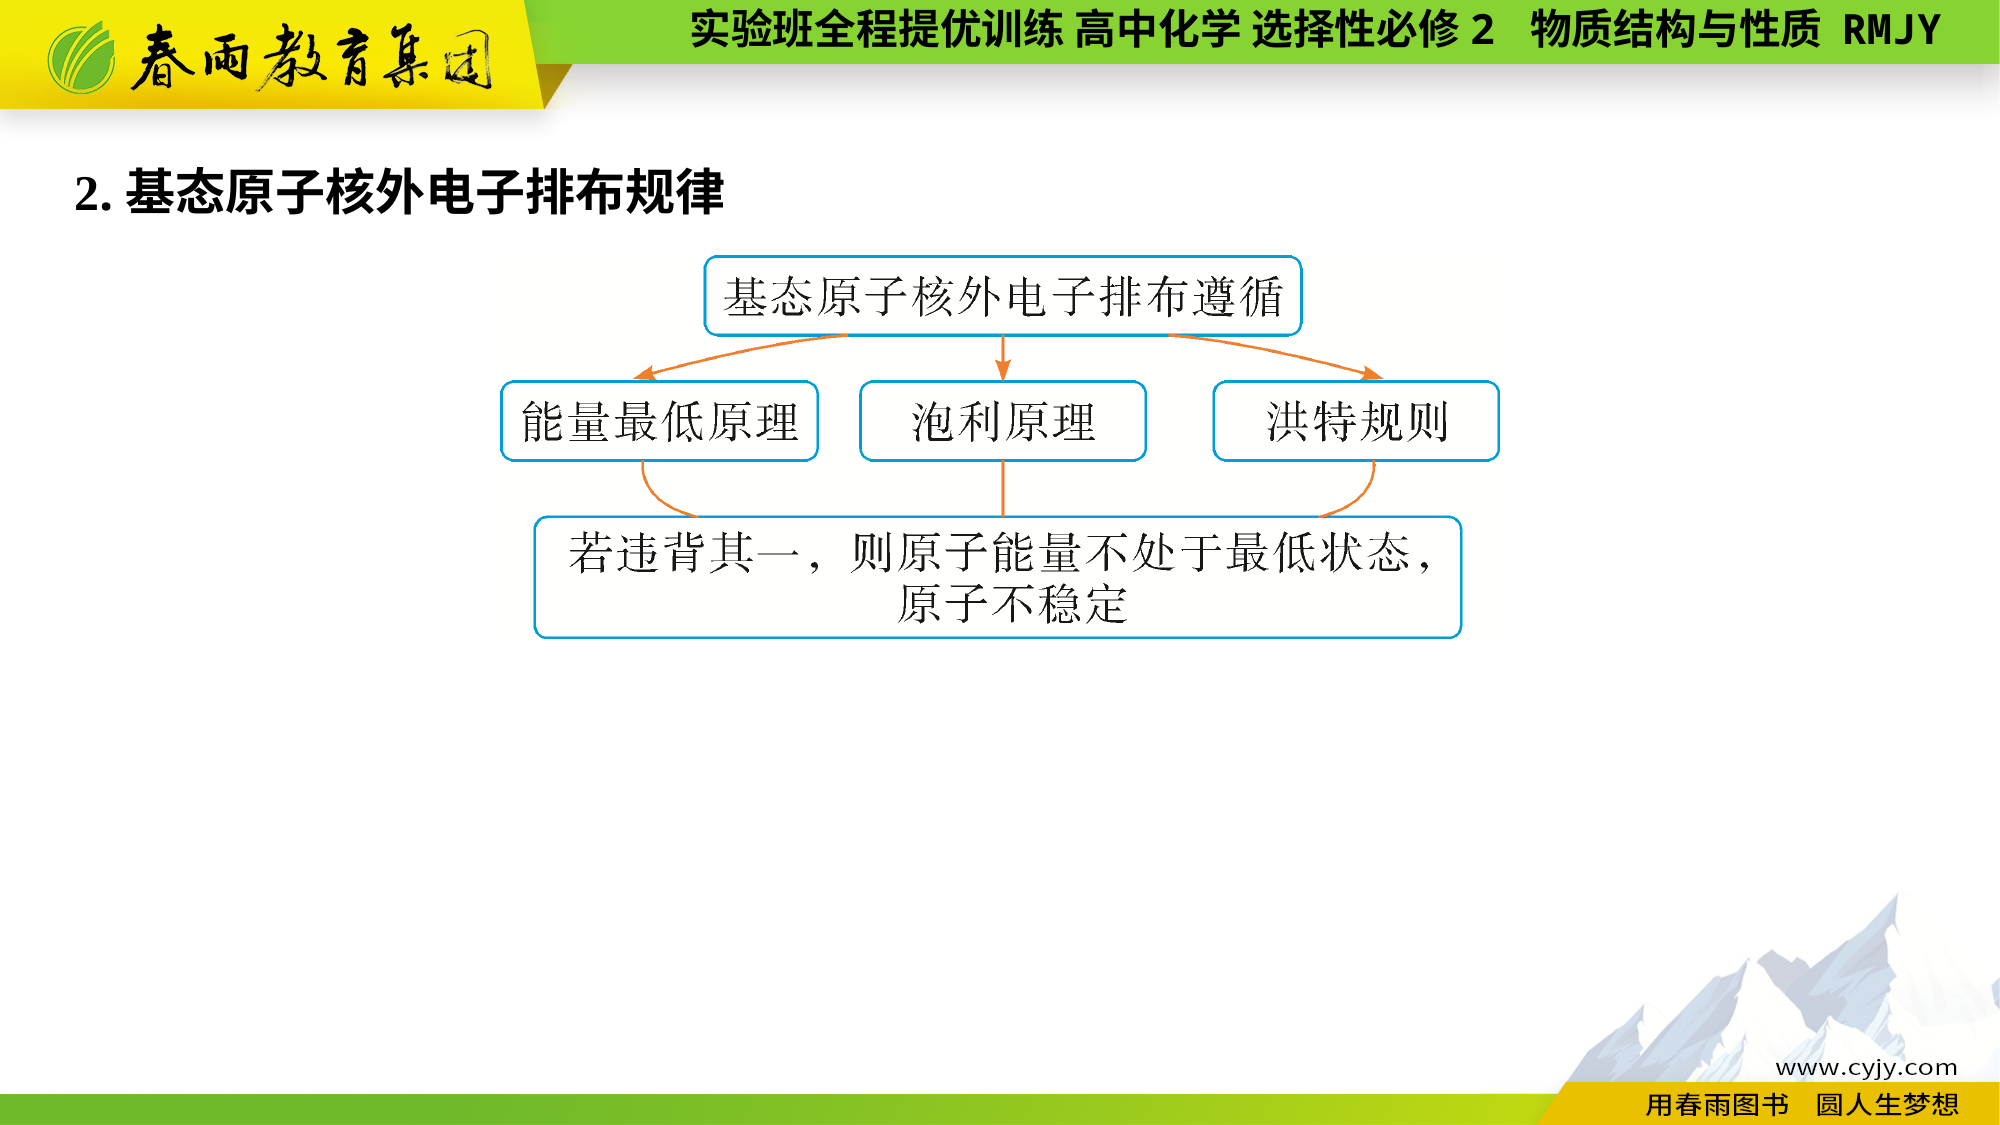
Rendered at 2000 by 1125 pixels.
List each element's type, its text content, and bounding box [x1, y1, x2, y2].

list 2.基态原子核外电子排布规律 [59, 122, 1944, 217]
picture [0, 0, 2000, 1125]
